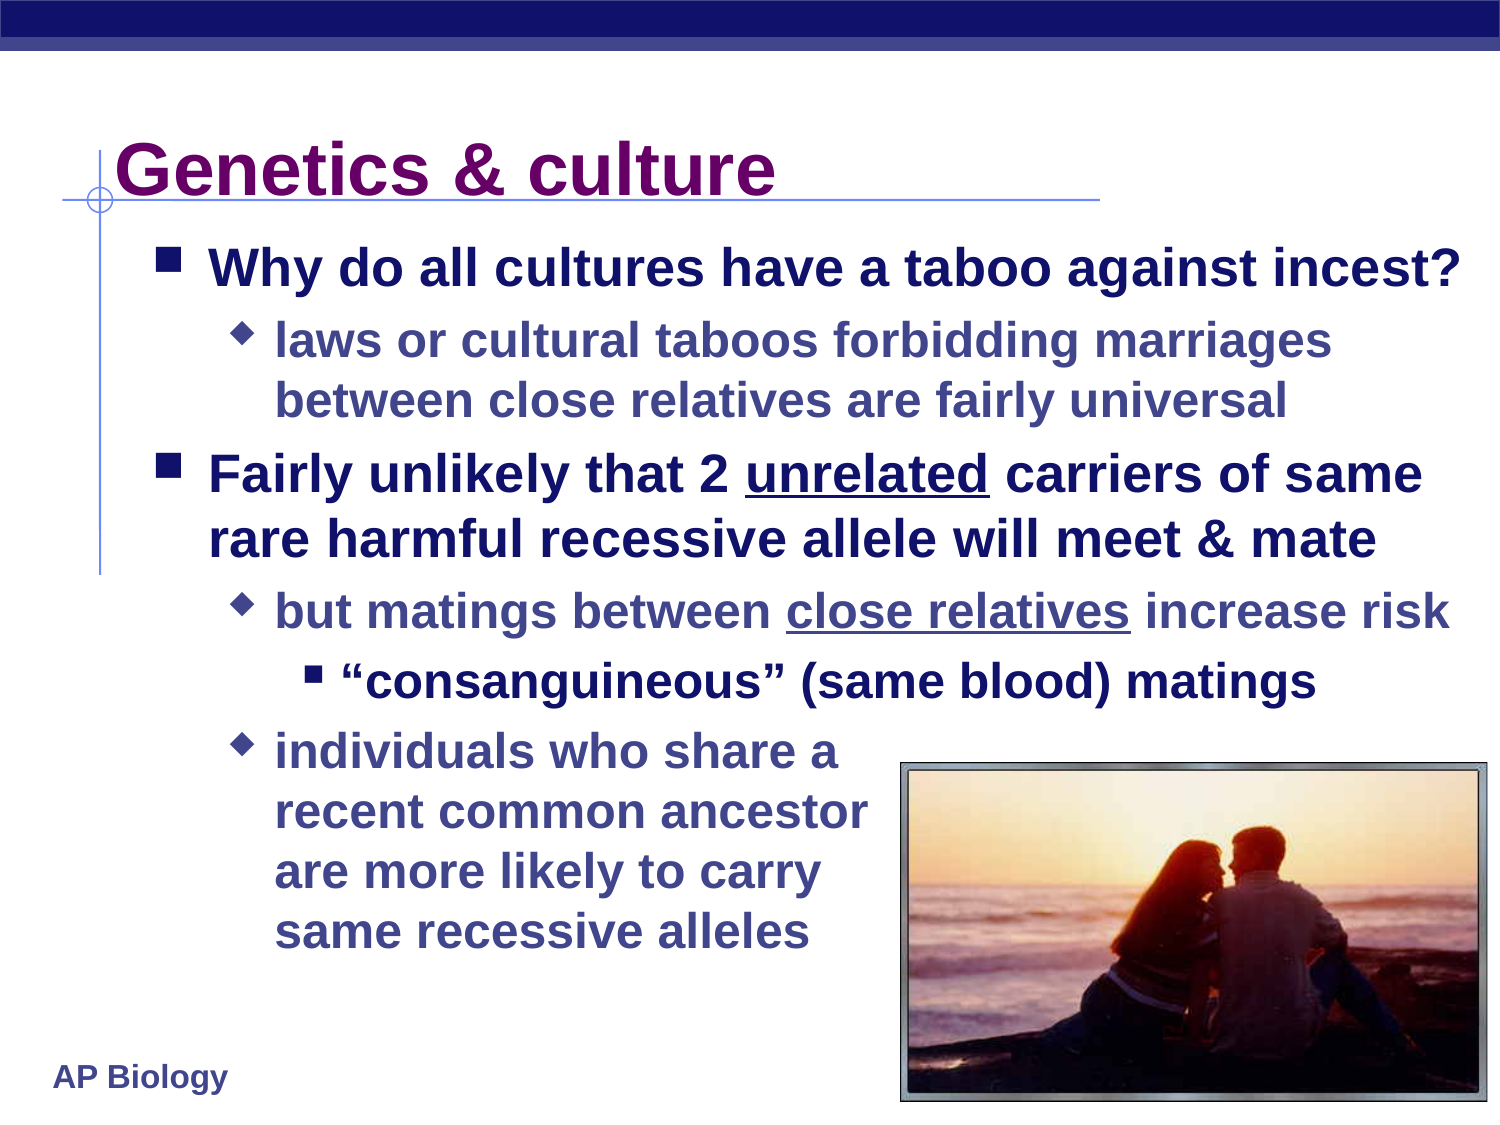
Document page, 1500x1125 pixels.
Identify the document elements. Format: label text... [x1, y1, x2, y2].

list Why do all cultures have a taboo against incest? laws or cultural taboos forbidding marriages between close relatives are fairly universal Fairly unlikely that 2 unrelated carriers of same rare harmful recessive allele will meet & mate but matings between close relatives increase risk “consanguineous” (same blood) matings individuals who share a recent common ancestor are more likely to carry same recessive alleles [137, 224, 1500, 1063]
picture [899, 762, 1488, 1102]
title Genetics & culture [99, 112, 1375, 238]
